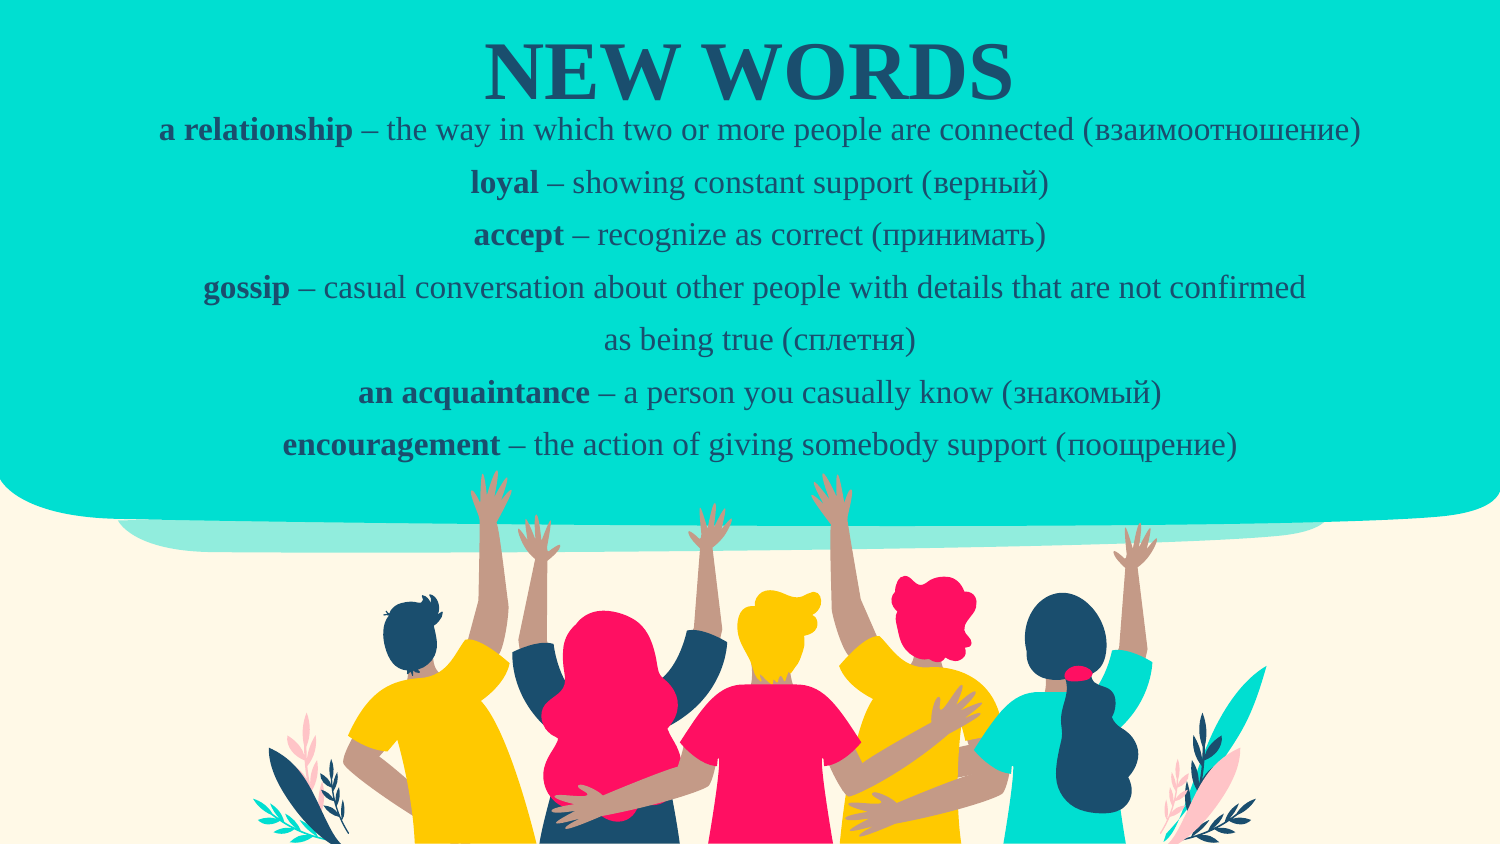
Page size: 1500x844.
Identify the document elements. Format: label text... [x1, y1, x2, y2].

subtitle a relationship – the way in which two or more people are connected (взаимоотношение) loyal – showing constant support (верный) accept – recognize as correct (принимать) gossip – casual conversation about other people with details that are not confirmed as being true (сплетня) an acquaintance – a person you casually know (знакомый) encouragement – the action of giving somebody support (поощрение) [116, 194, 1383, 376]
title NEW WORDS [116, 0, 1383, 133]
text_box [341, 470, 1159, 844]
